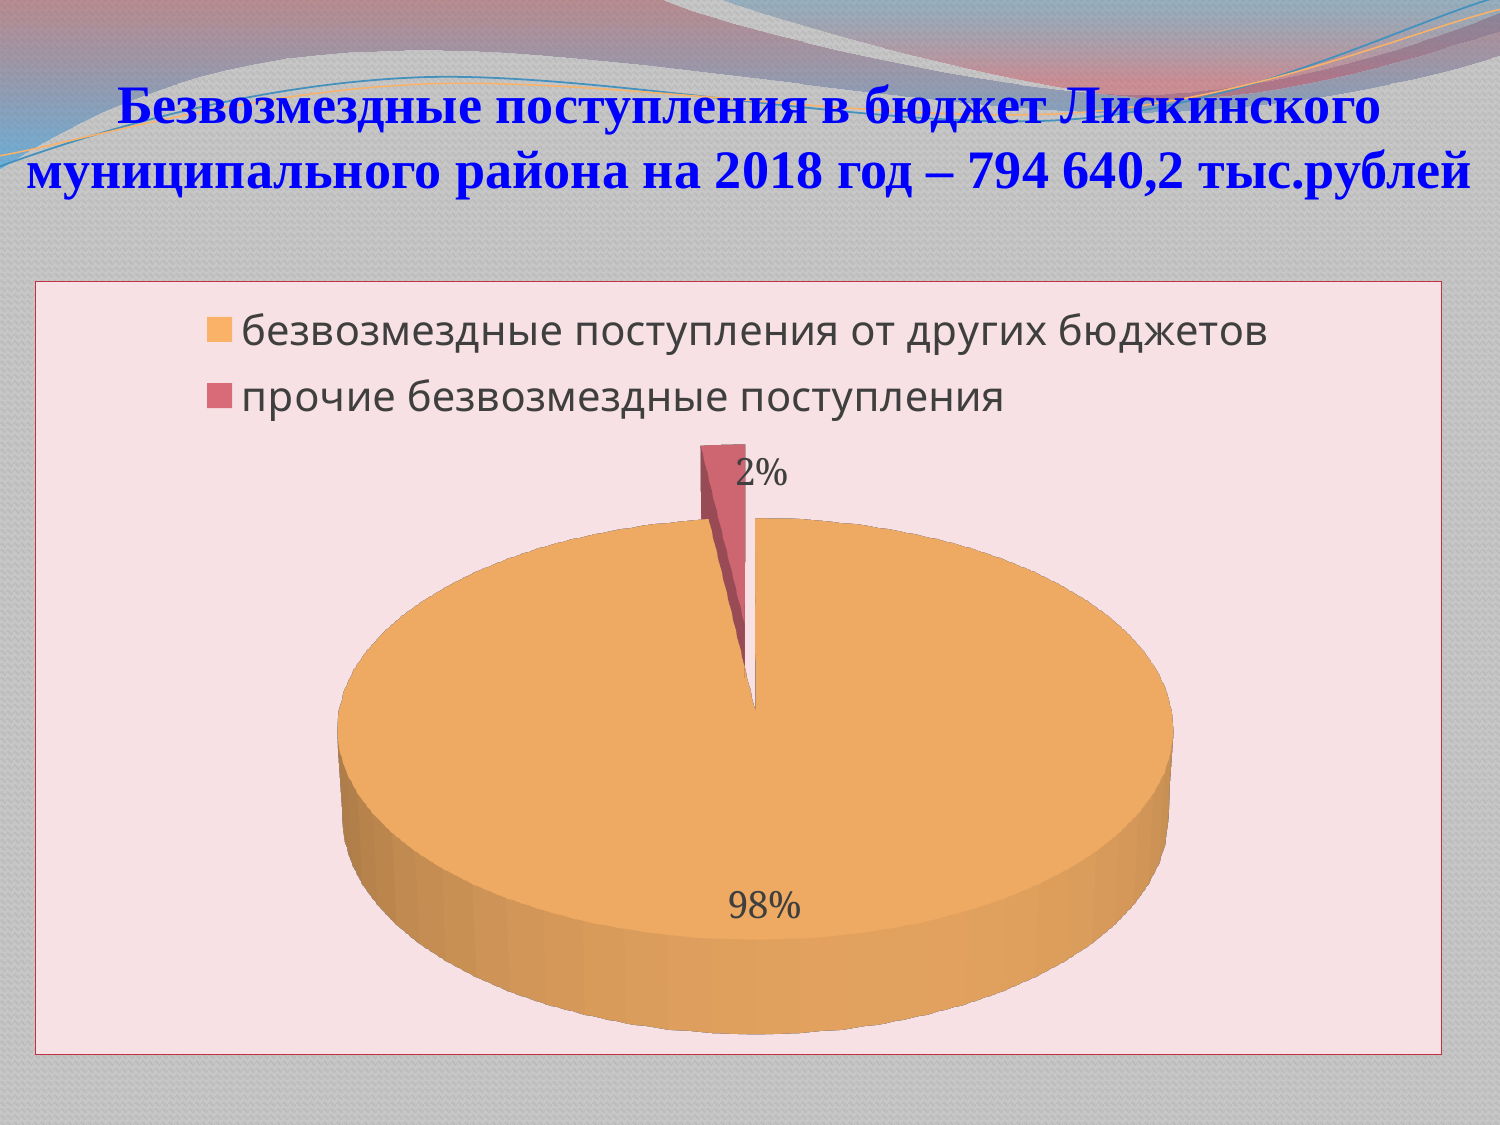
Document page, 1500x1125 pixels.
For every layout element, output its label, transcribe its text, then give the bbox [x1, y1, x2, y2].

title Безвозмездные поступления в бюджет Лискинского муниципального района на 2018 год – 794 640,2 тыс.рублей [0, 35, 1500, 200]
chart [34, 280, 1442, 1055]
